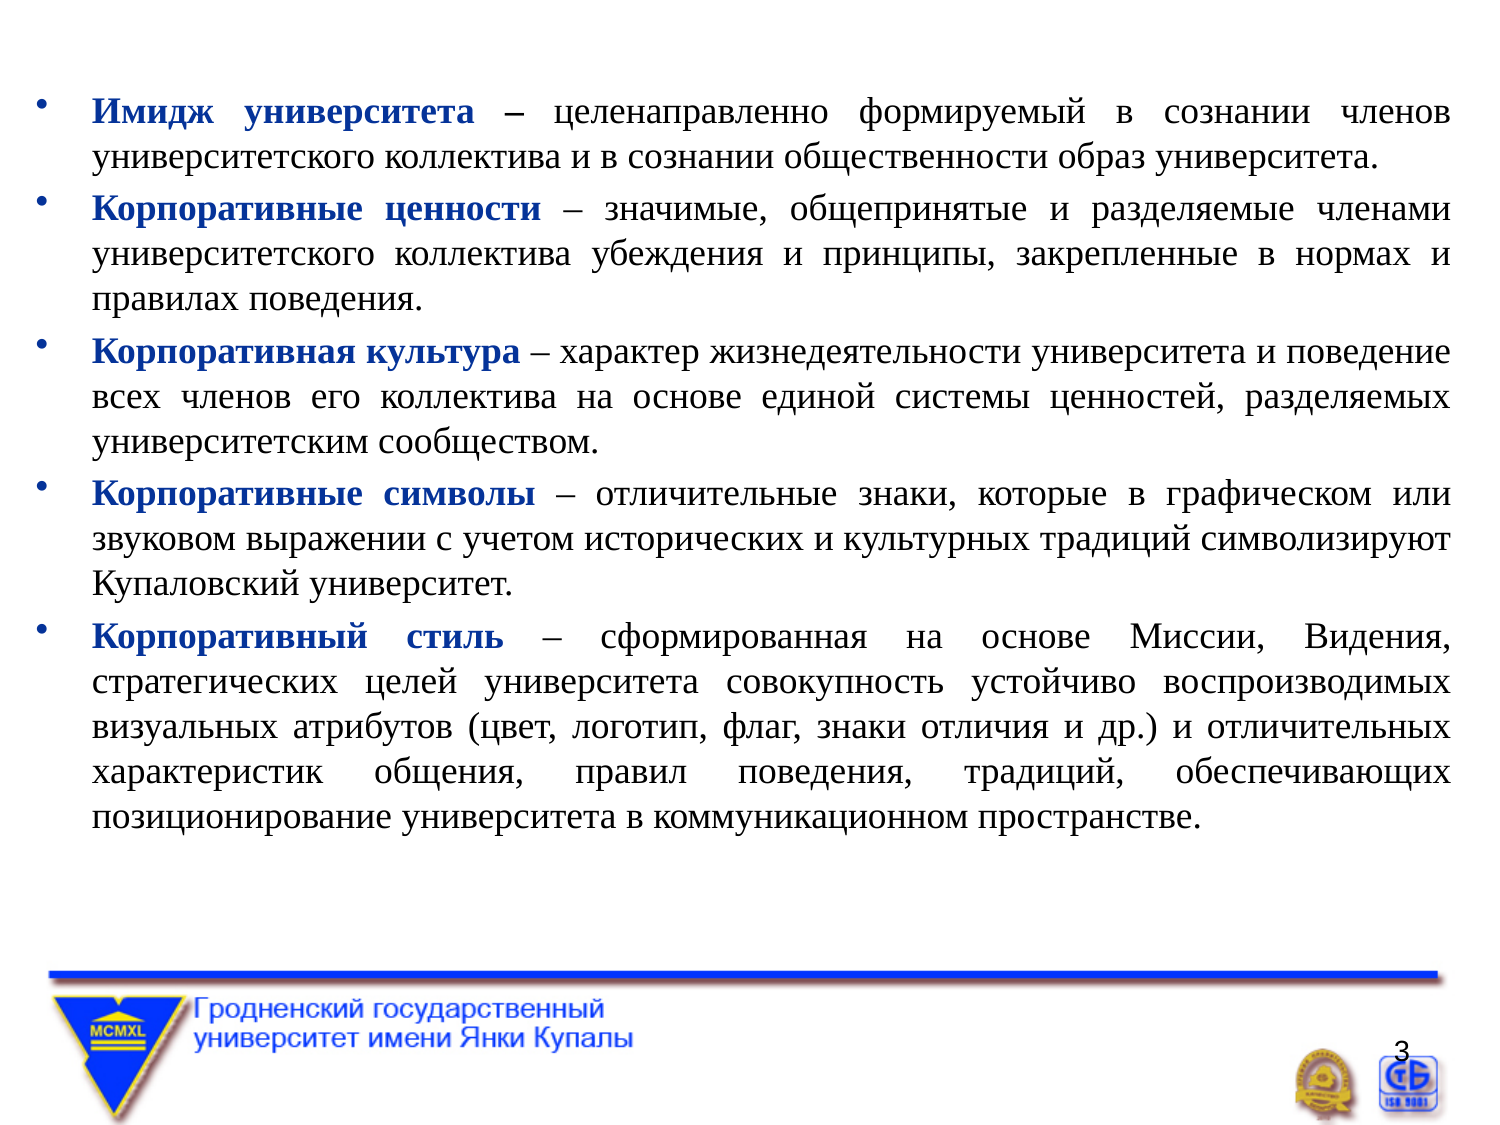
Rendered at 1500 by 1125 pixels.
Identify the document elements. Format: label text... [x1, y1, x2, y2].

list Имидж университета – целенаправленно формируемый в сознании членов университетского коллектива и в сознании общественности образ университета. Корпоративные ценности – значимые, общепринятые и разделяемые членами университетского коллектива убеждения и принципы, закрепленные в нормах и правилах поведения. Корпоративная культура – характер жизнедеятельности университета и поведение всех членов его коллектива на основе единой системы ценностей, разделяемых университетским сообществом. Корпоративные символы – отличительные знаки, которые в графическом или звуковом выражении с учетом исторических и культурных традиций символизируют Купаловский университет. Корпоративный стиль – сформированная на основе Миссии, Видения, стратегических целей университета совокупность устойчиво воспроизводимых визуальных атрибутов (цвет, логотип, флаг, знаки отличия и др.) и отличительных характеристик общения, правил поведения, традиций, обеспечивающих позиционирование университета в коммуникационном пространстве. [20, 78, 1468, 882]
picture [0, 0, 1500, 1125]
slide_number 3 [1074, 1024, 1425, 1103]
